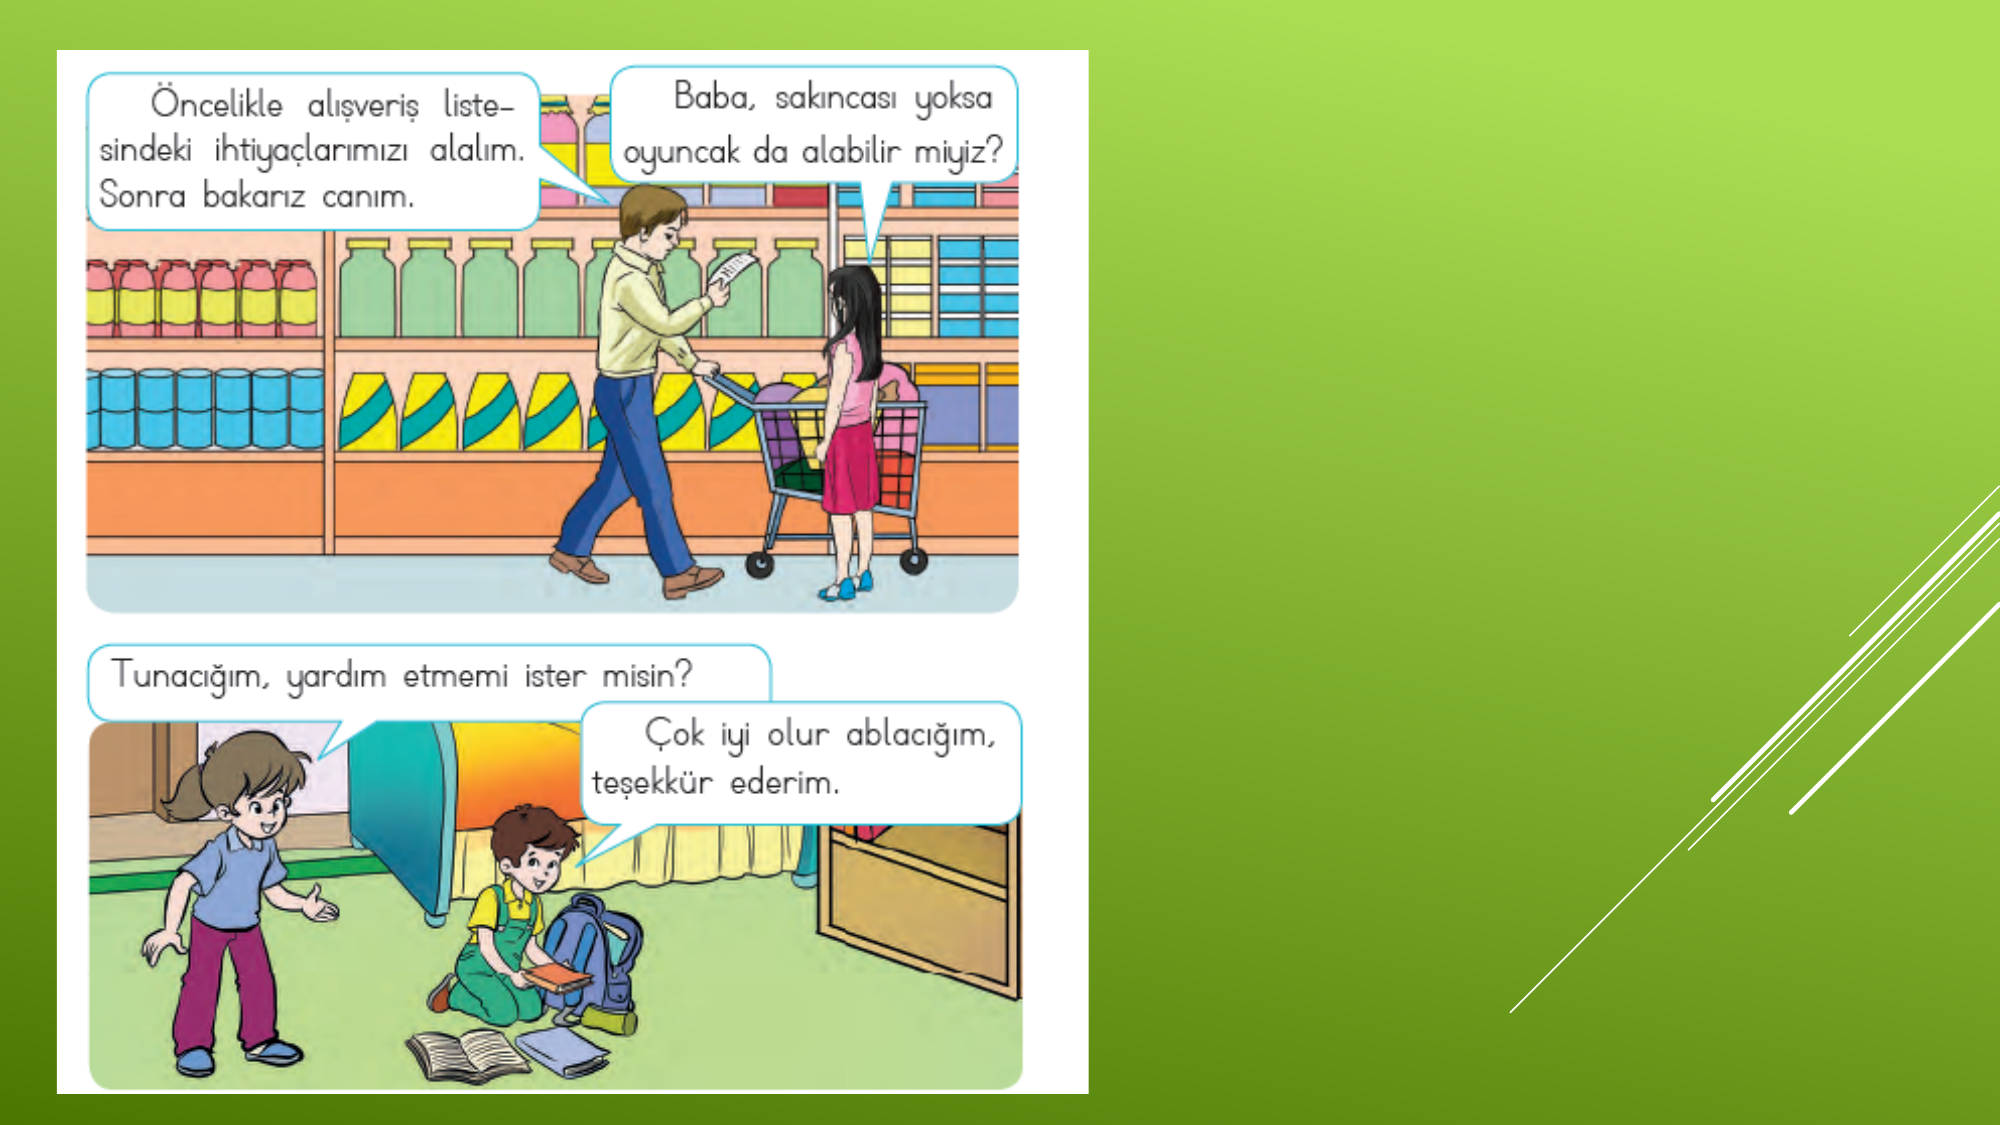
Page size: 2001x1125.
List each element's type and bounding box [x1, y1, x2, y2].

picture [56, 49, 1089, 1094]
